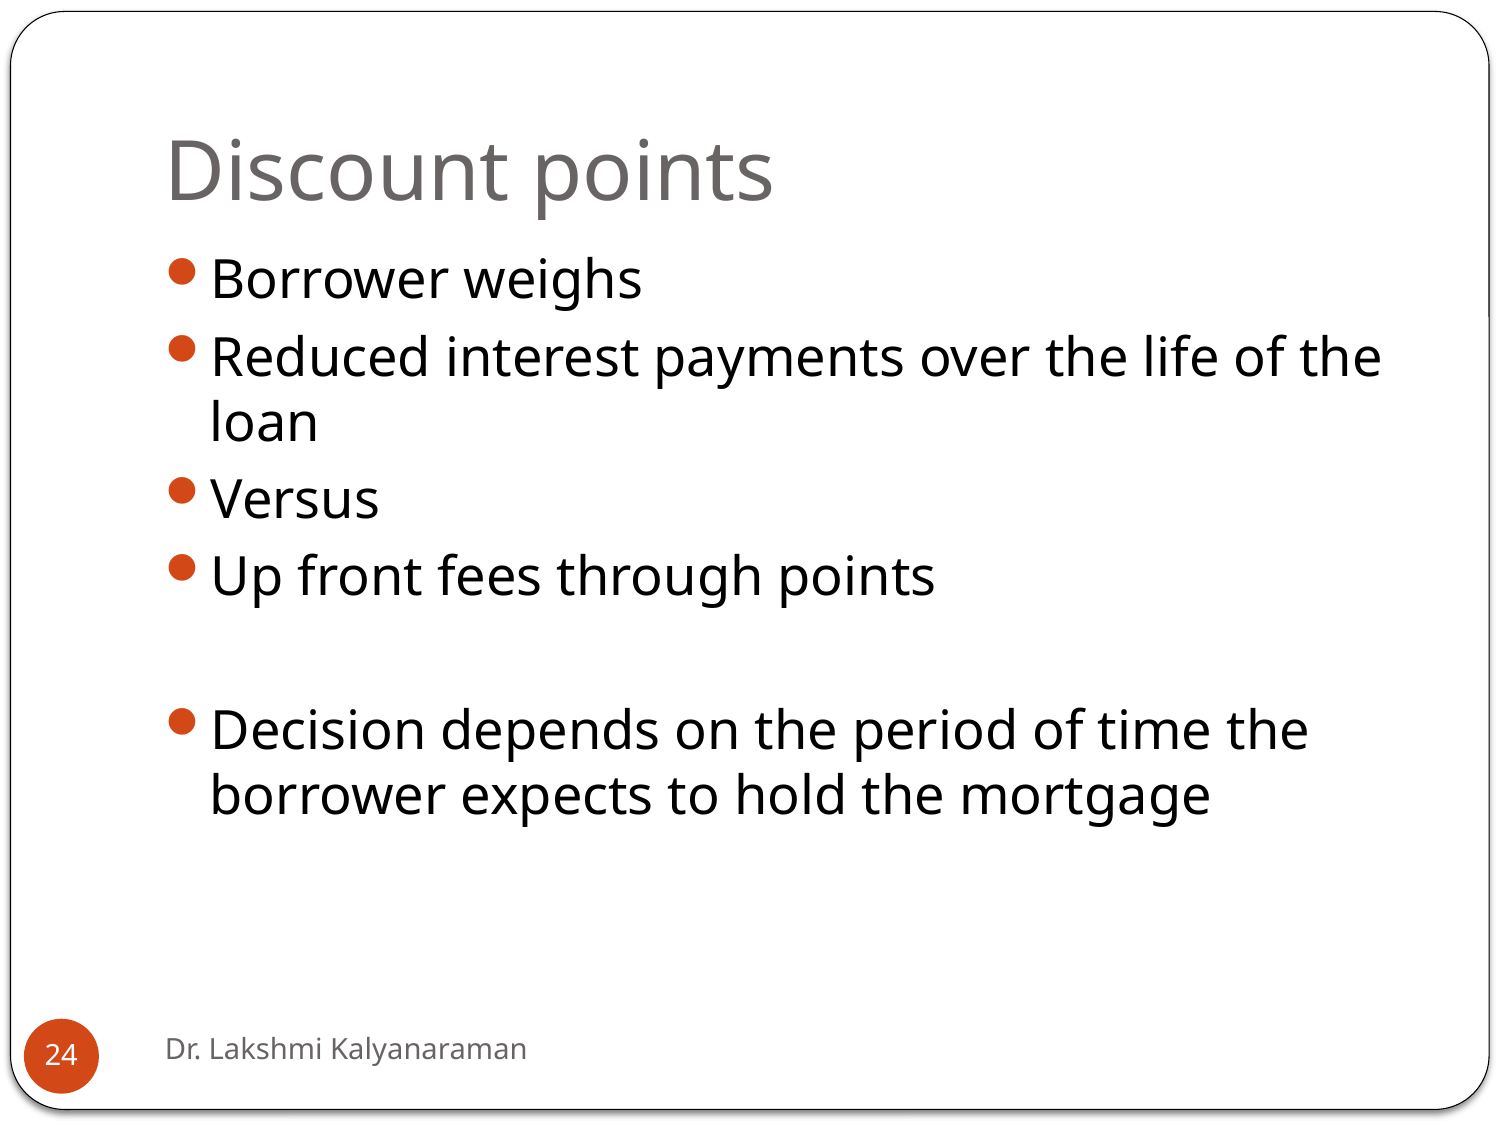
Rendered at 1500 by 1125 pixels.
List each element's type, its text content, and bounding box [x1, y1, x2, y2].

slide_number 24 [23, 1018, 99, 1094]
title Discount points [150, 45, 1425, 233]
list Borrower weighs Reduced interest payments over the life of the loan Versus Up front fees through points Decision depends on the period of time the borrower expects to hold the mortgage [150, 237, 1425, 988]
footer Dr. Lakshmi Kalyanaraman [150, 1012, 800, 1088]
